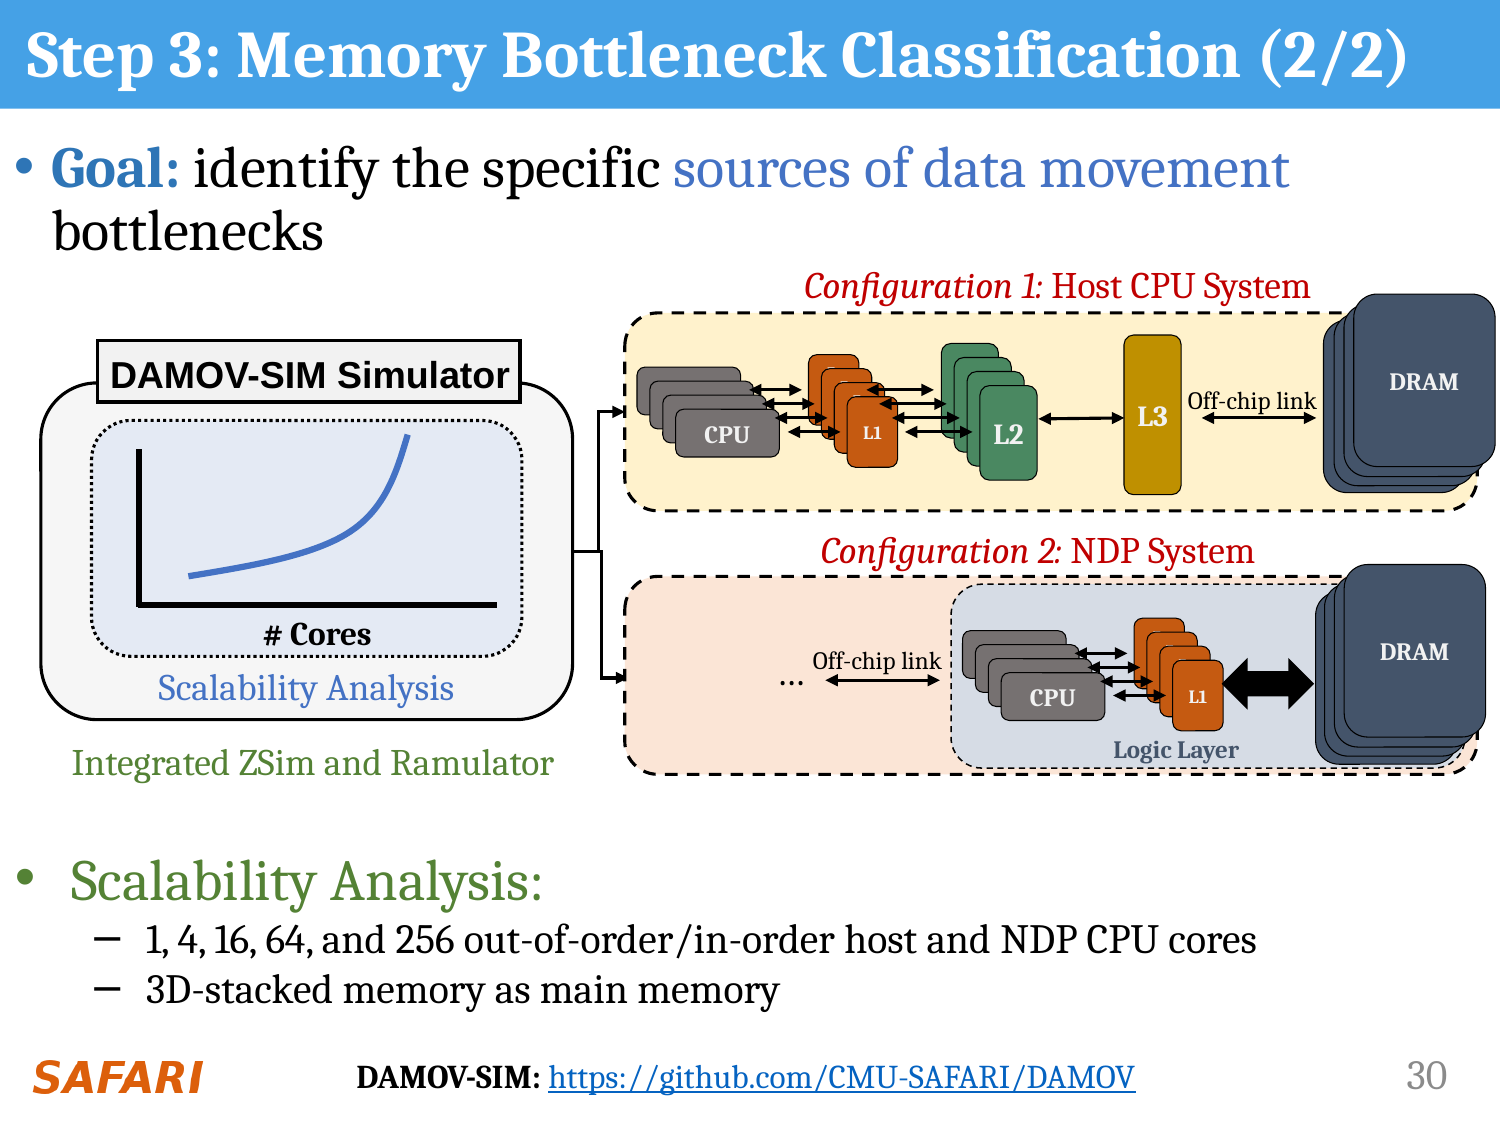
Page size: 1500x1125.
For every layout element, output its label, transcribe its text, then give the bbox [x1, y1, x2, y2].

text_box 30 [1299, 1042, 1463, 1103]
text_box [40, 340, 572, 420]
text_box [1465, 757, 1474, 767]
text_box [1324, 294, 1496, 757]
text_box Configuration 2: NDP System [806, 552, 1271, 579]
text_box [572, 253, 1478, 552]
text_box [962, 618, 1313, 731]
text_box Integrated ZSim and Ramulator [56, 730, 578, 791]
text_box … [761, 640, 820, 701]
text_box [572, 552, 629, 678]
title Step 3: Memory Bottleneck Classification (2/2) [12, 12, 1487, 134]
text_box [951, 584, 1465, 772]
picture [31, 1051, 209, 1104]
list Goal: identify the specific sources of data movement bottlenecks [0, 130, 1474, 348]
text_box Off-chip link [798, 637, 951, 682]
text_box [12, 420, 602, 717]
text_box DAMOV-SIM: https://github.com/CMU-SAFARI/DAMOV [341, 1047, 1159, 1103]
text_box Scalability Analysis: 1, 4, 16, 64, and 256 out-of-order/in-order host and NDP CPU cores 3D-stacked memory as main memory [0, 833, 1500, 1020]
text_box [623, 575, 1459, 776]
